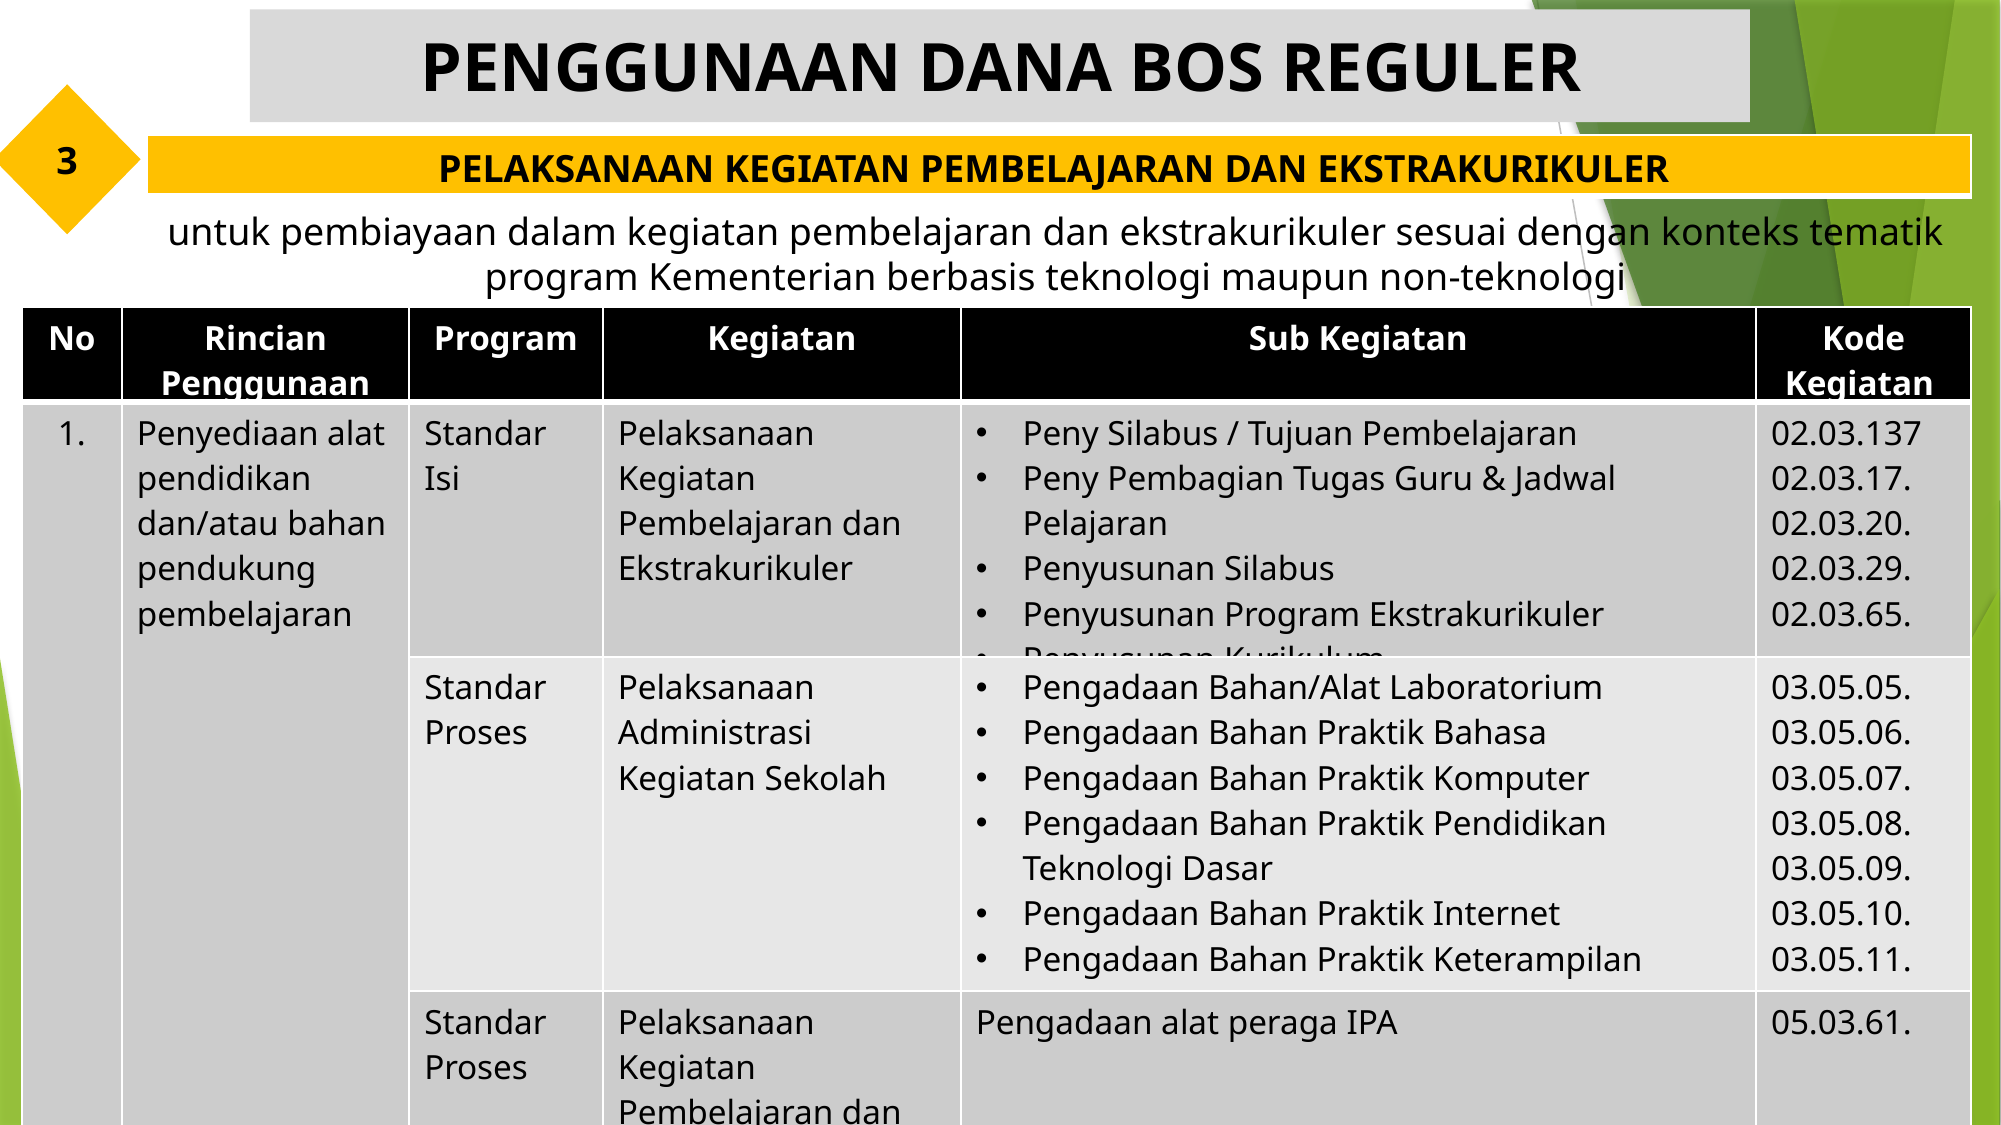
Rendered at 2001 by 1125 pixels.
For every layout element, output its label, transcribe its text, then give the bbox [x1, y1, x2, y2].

table_header No [23, 308, 121, 399]
table_cell Pelaksanaan Kegiatan Pembelajaran dan Ekstrakurikuler [604, 992, 960, 1125]
text_box PENGGUNAAN DANA BOS REGULER [252, 17, 1750, 113]
table_cell Penyediaan alat pendidikan dan/atau bahan pendukung pembelajaran [123, 405, 408, 1125]
table_header Program [410, 308, 602, 399]
table_cell 1. [23, 405, 121, 1125]
table_header Rincian Penggunaan [123, 308, 408, 399]
table_cell Standar Isi [410, 405, 602, 656]
table_header Kegiatan [604, 308, 960, 399]
table_cell Pelaksanaan Administrasi Kegiatan Sekolah [604, 658, 960, 990]
table_cell 02.03.137 02.03.17. 02.03.20. 02.03.29. 02.03.65. [1757, 405, 1970, 656]
text_box 3 [0, 82, 142, 236]
table_header PELAKSANAAN KEGIATAN PEMBELAJARAN DAN EKSTRAKURIKULER [148, 136, 1970, 193]
table_cell Peny Silabus / Tujuan Pembelajaran Peny Pembagian Tugas Guru & Jadwal Pelajaran Penyusunan Silabus Penyusunan Program Ekstrakurikuler Penyusunan Kurikulum [962, 405, 1755, 656]
text_box [248, 8, 1751, 124]
table_cell 03.05.05. 03.05.06. 03.05.07. 03.05.08. 03.05.09. 03.05.10. 03.05.11. [1757, 658, 1970, 990]
table_cell Pelaksanaan Kegiatan Pembelajaran dan Ekstrakurikuler [604, 405, 960, 656]
text_box untuk pembiayaan dalam kegiatan pembelajaran dan ekstrakurikuler sesuai dengan konteks tematik program Kementerian berbasis teknologi maupun non-teknologi [140, 200, 1972, 306]
table_header Sub Kegiatan [962, 308, 1755, 399]
table_cell Pengadaan alat peraga IPA [962, 992, 1755, 1125]
table_cell Standar Proses [410, 658, 602, 990]
table_cell Standar Proses [410, 992, 602, 1125]
table_cell Pengadaan Bahan/Alat Laboratorium Pengadaan Bahan Praktik Bahasa Pengadaan Bahan Praktik Komputer Pengadaan Bahan Praktik Pendidikan Teknologi Dasar Pengadaan Bahan Praktik Internet Pengadaan Bahan Praktik Keterampilan Pengadaan Bahan Referensi [962, 658, 1755, 990]
table_header Kode Kegiatan [1757, 308, 1970, 399]
table_cell 05.03.61. [1757, 992, 1970, 1125]
